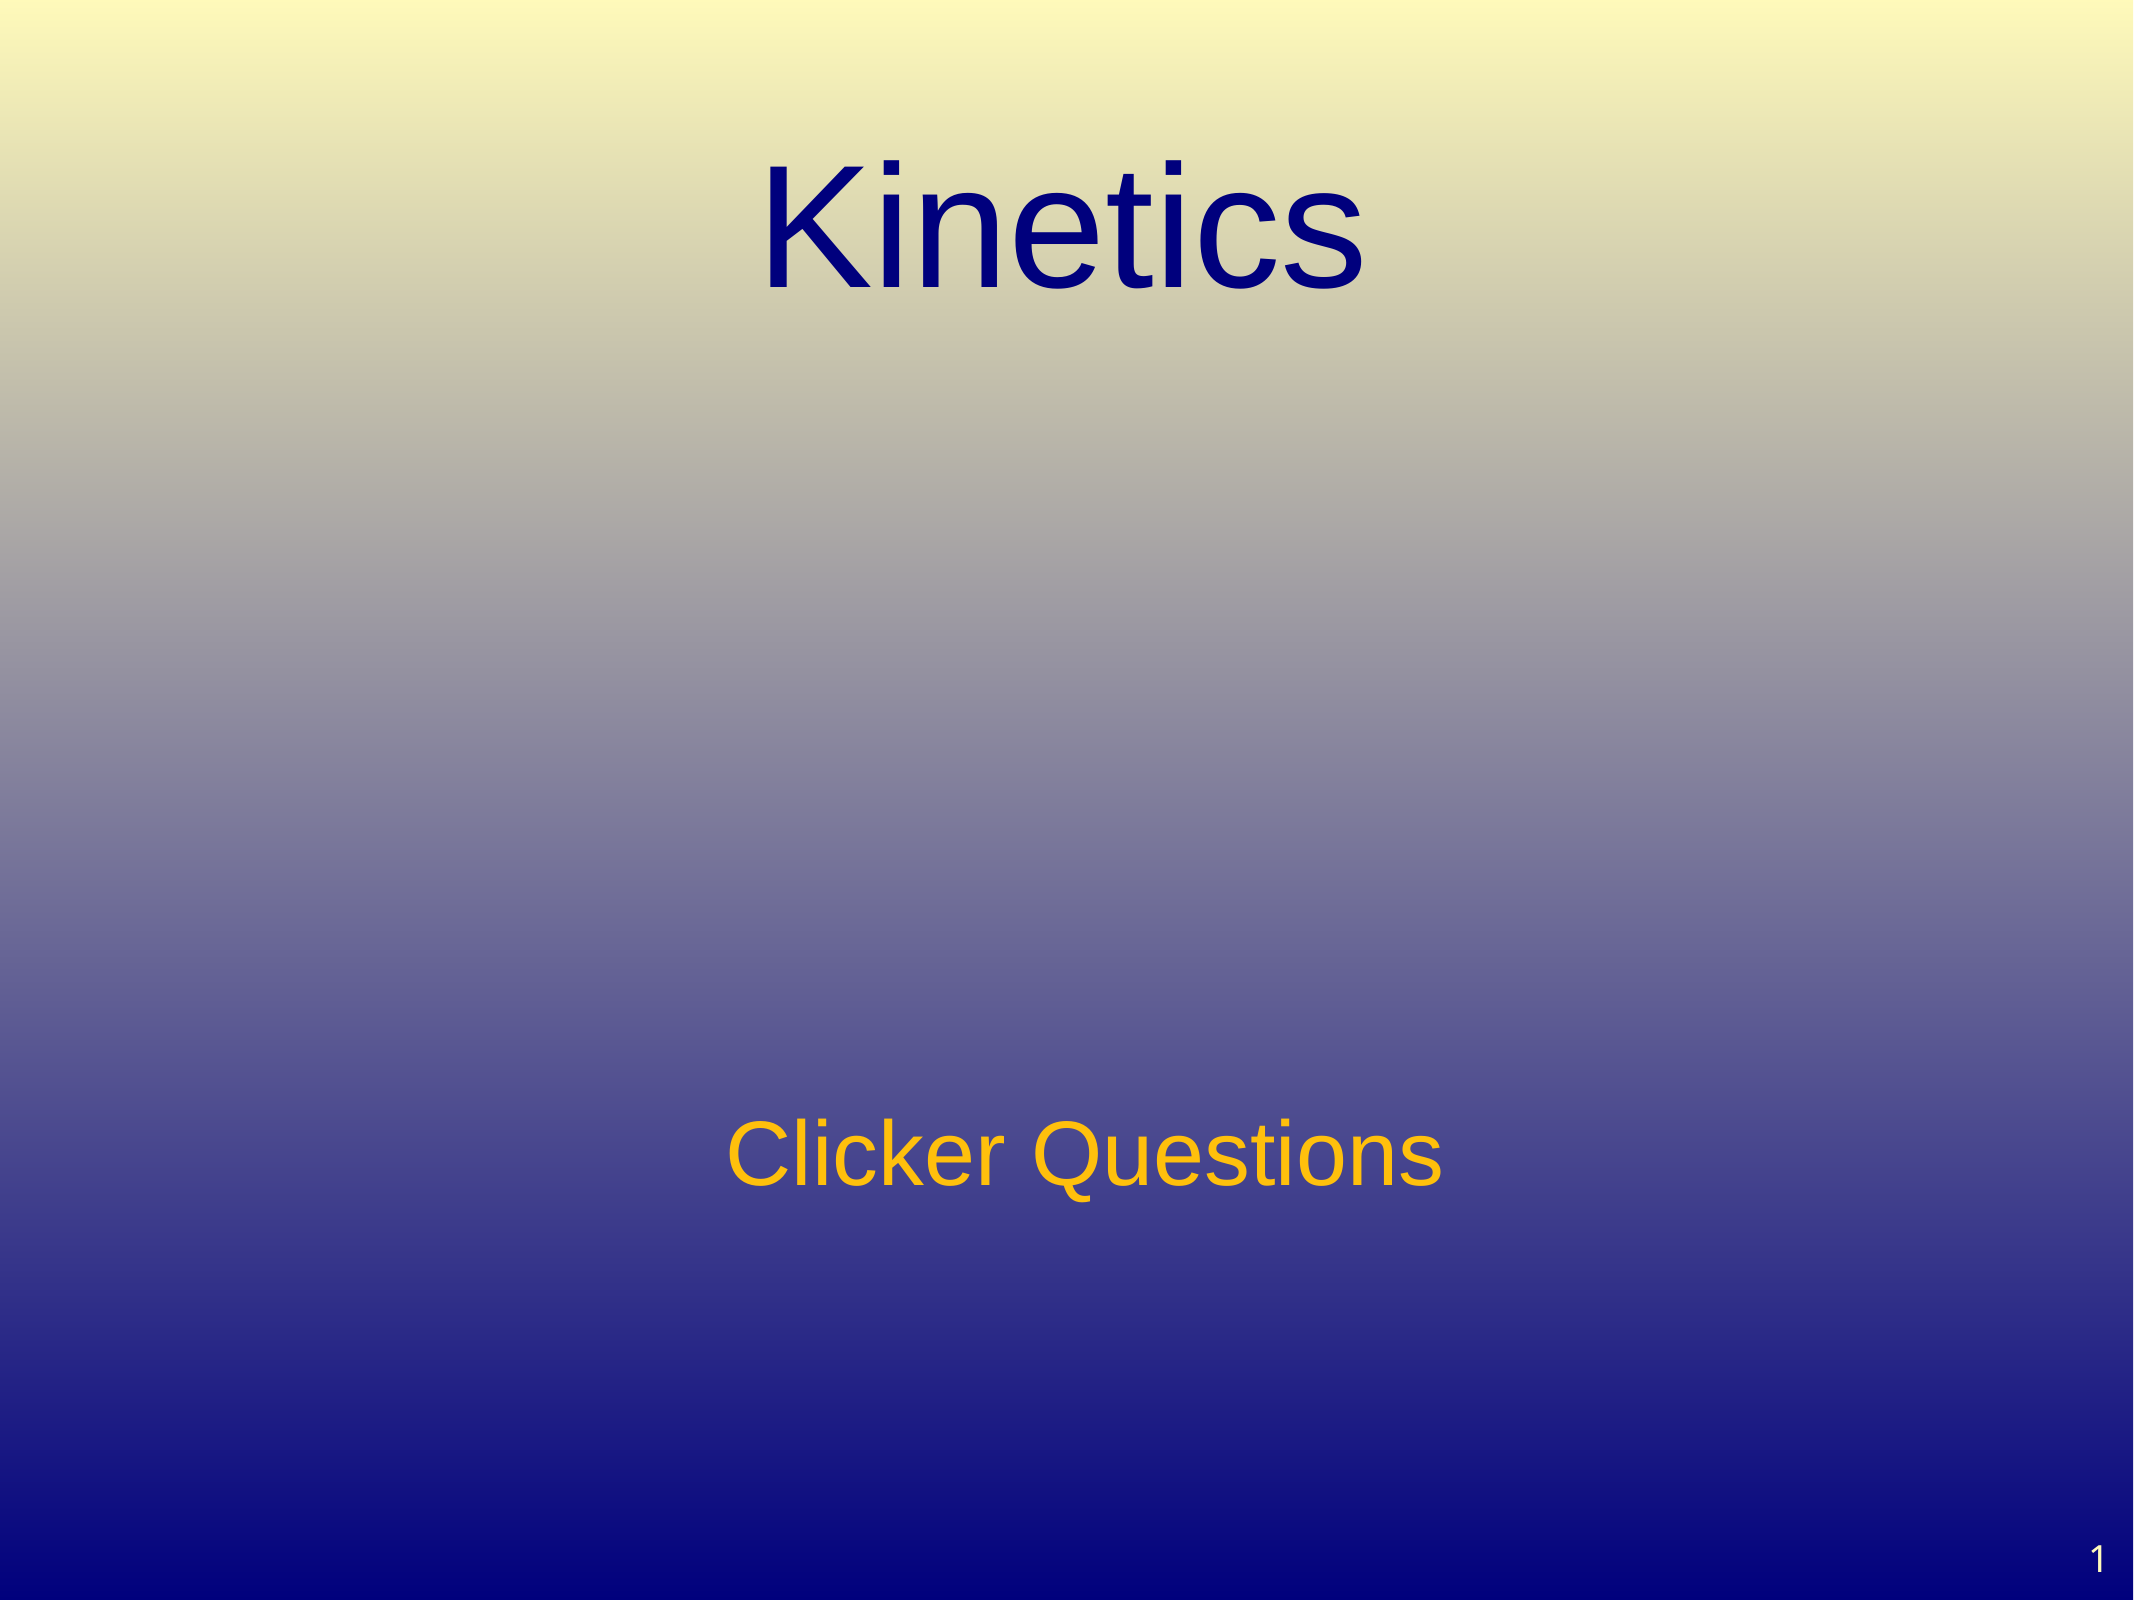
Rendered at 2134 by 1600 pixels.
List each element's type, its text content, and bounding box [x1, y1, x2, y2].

slide_number 1 [2082, 1526, 2128, 1588]
title Kinetics [61, 68, 2063, 368]
list Clicker Questions [89, 1084, 2082, 1588]
